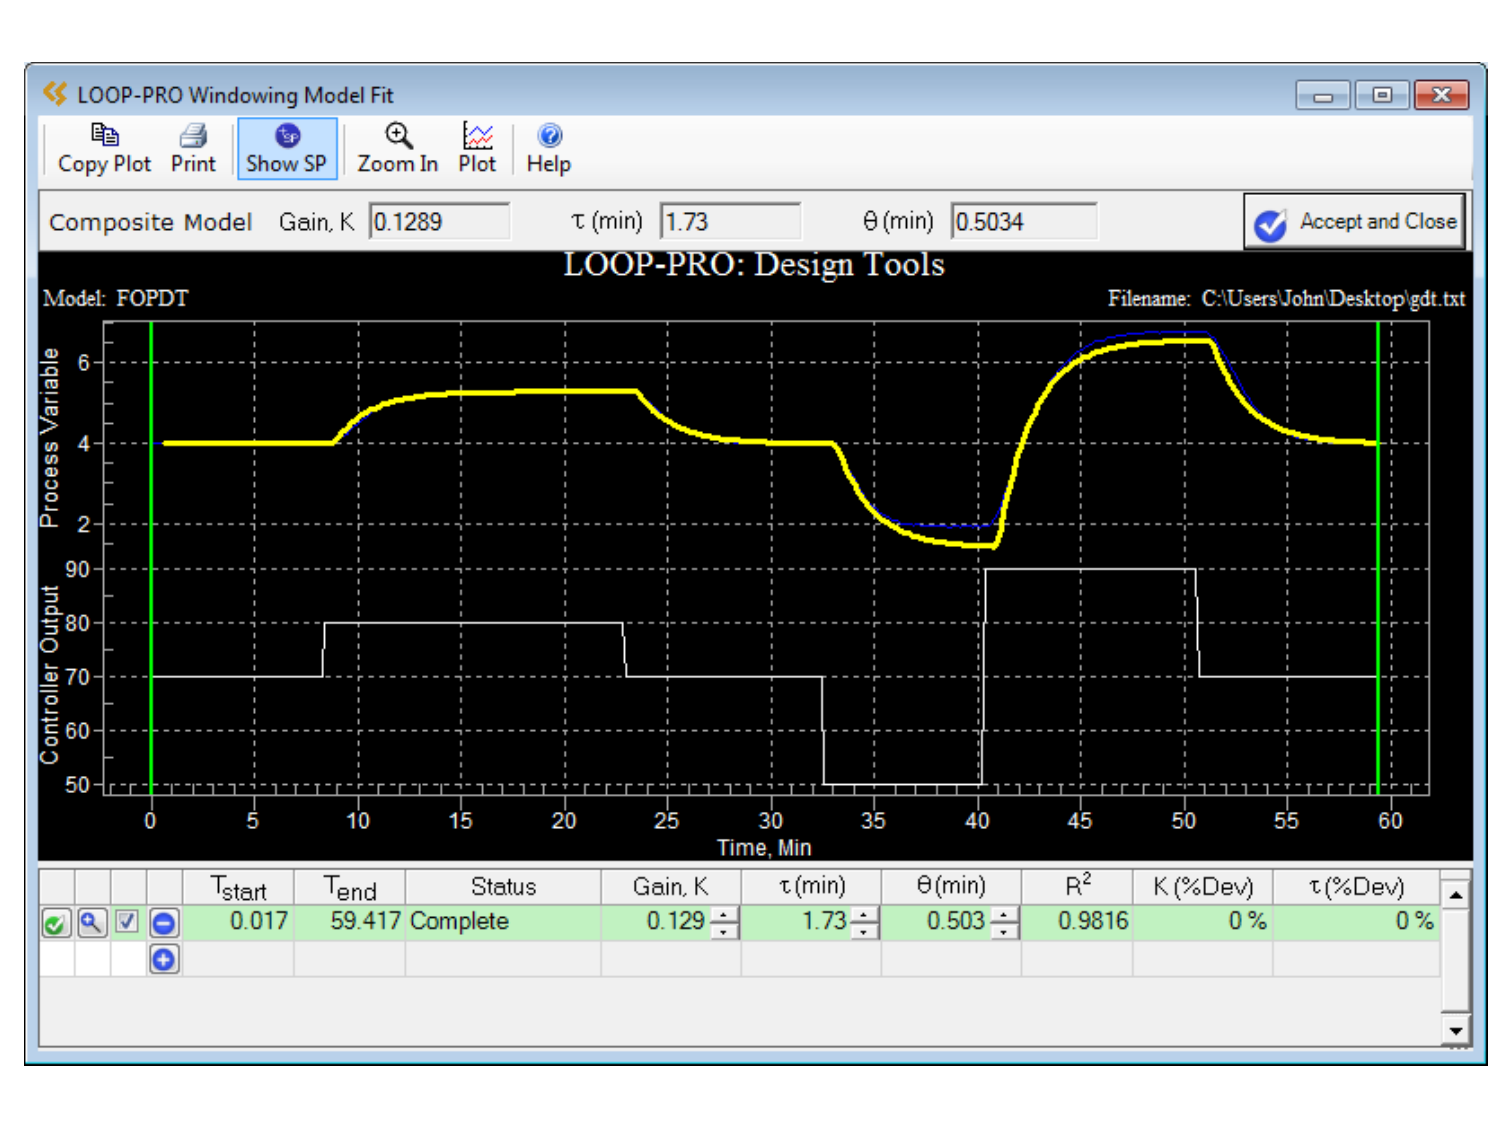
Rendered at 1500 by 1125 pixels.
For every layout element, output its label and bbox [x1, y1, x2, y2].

picture [24, 62, 1488, 1066]
